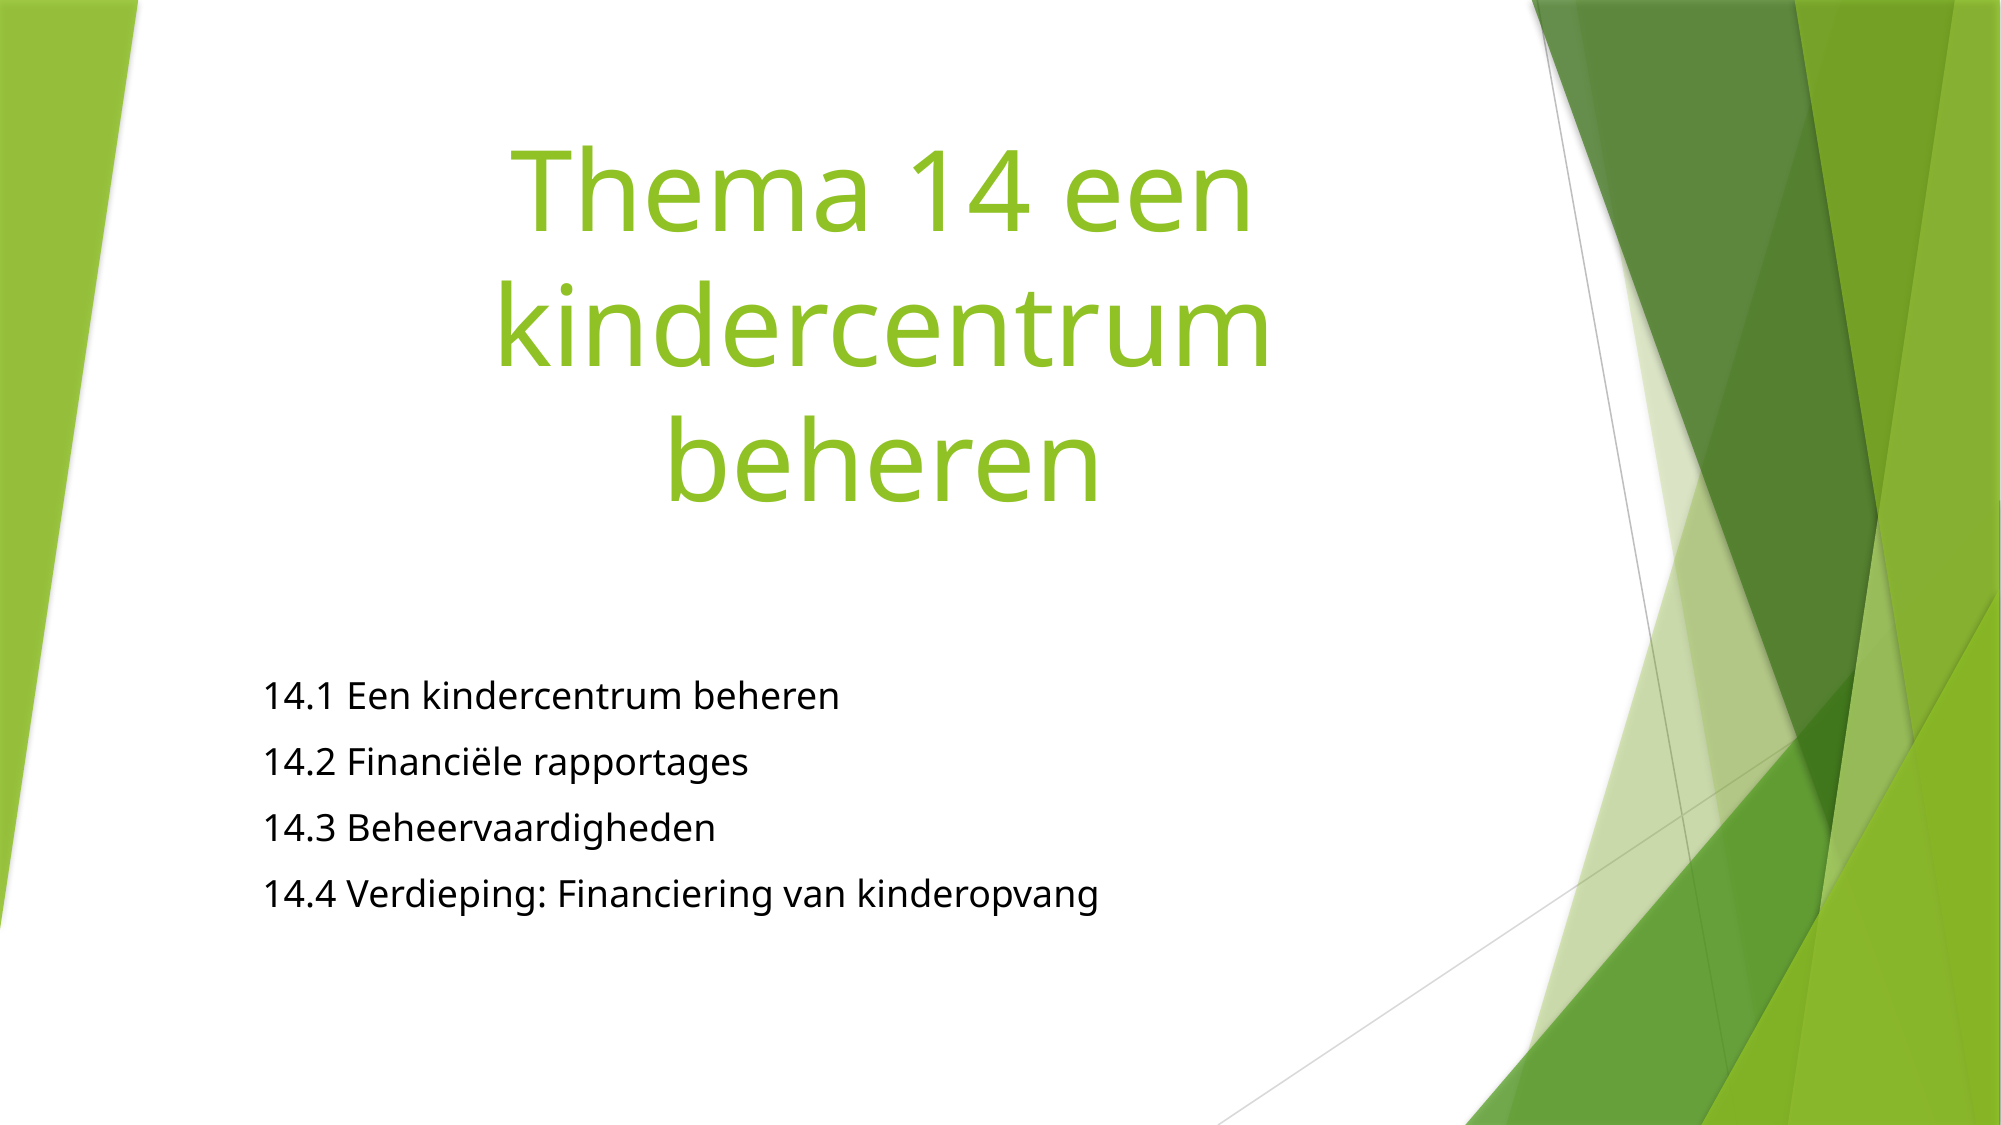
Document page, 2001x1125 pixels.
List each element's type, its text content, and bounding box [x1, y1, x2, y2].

title Thema 14 een kindercentrum beheren [247, 207, 1522, 532]
subtitle 14.1 Een kindercentrum beheren 14.2 Financiële rapportages 14.3 Beheervaardigheden 14.4 Verdieping: Financiering van kinderopvang [247, 664, 1522, 930]
